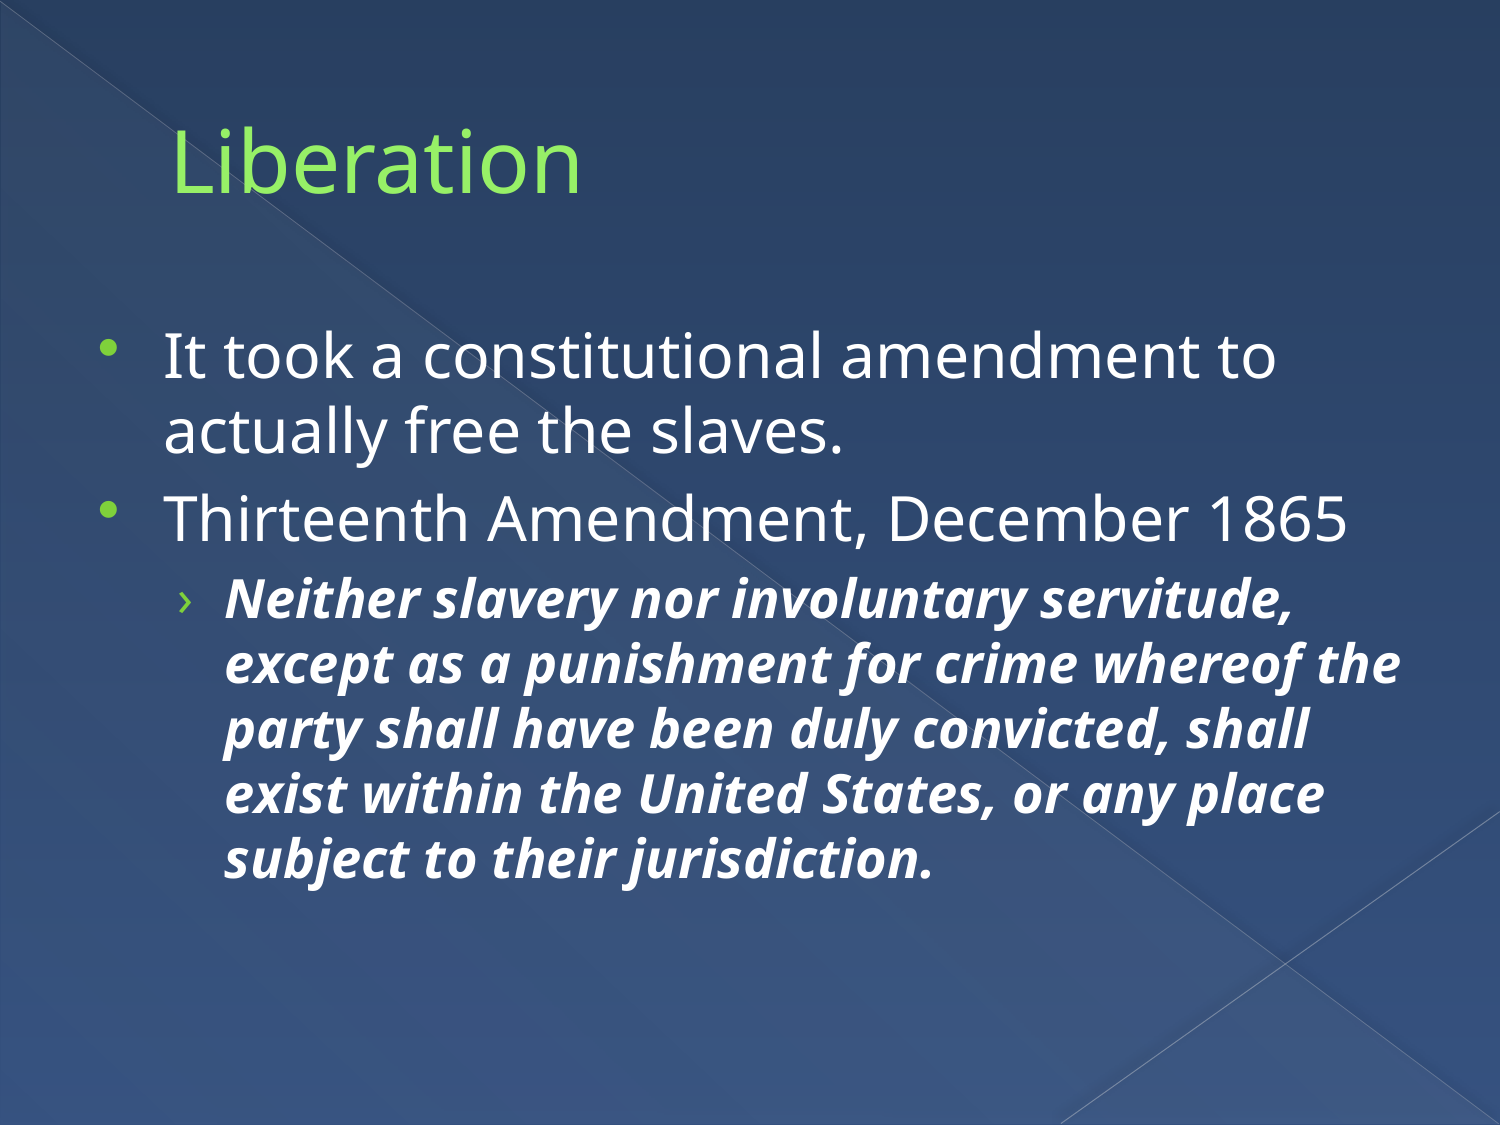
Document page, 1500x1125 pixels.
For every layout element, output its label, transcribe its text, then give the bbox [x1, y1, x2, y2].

list It took a constitutional amendment to actually free the slaves. Thirteenth Amendment, December 1865 Neither slavery nor involuntary servitude, except as a punishment for crime whereof the party shall have been duly convicted, shall exist within the United States, or any place subject to their jurisdiction. [75, 308, 1425, 1059]
title Liberation [75, 43, 1425, 274]
